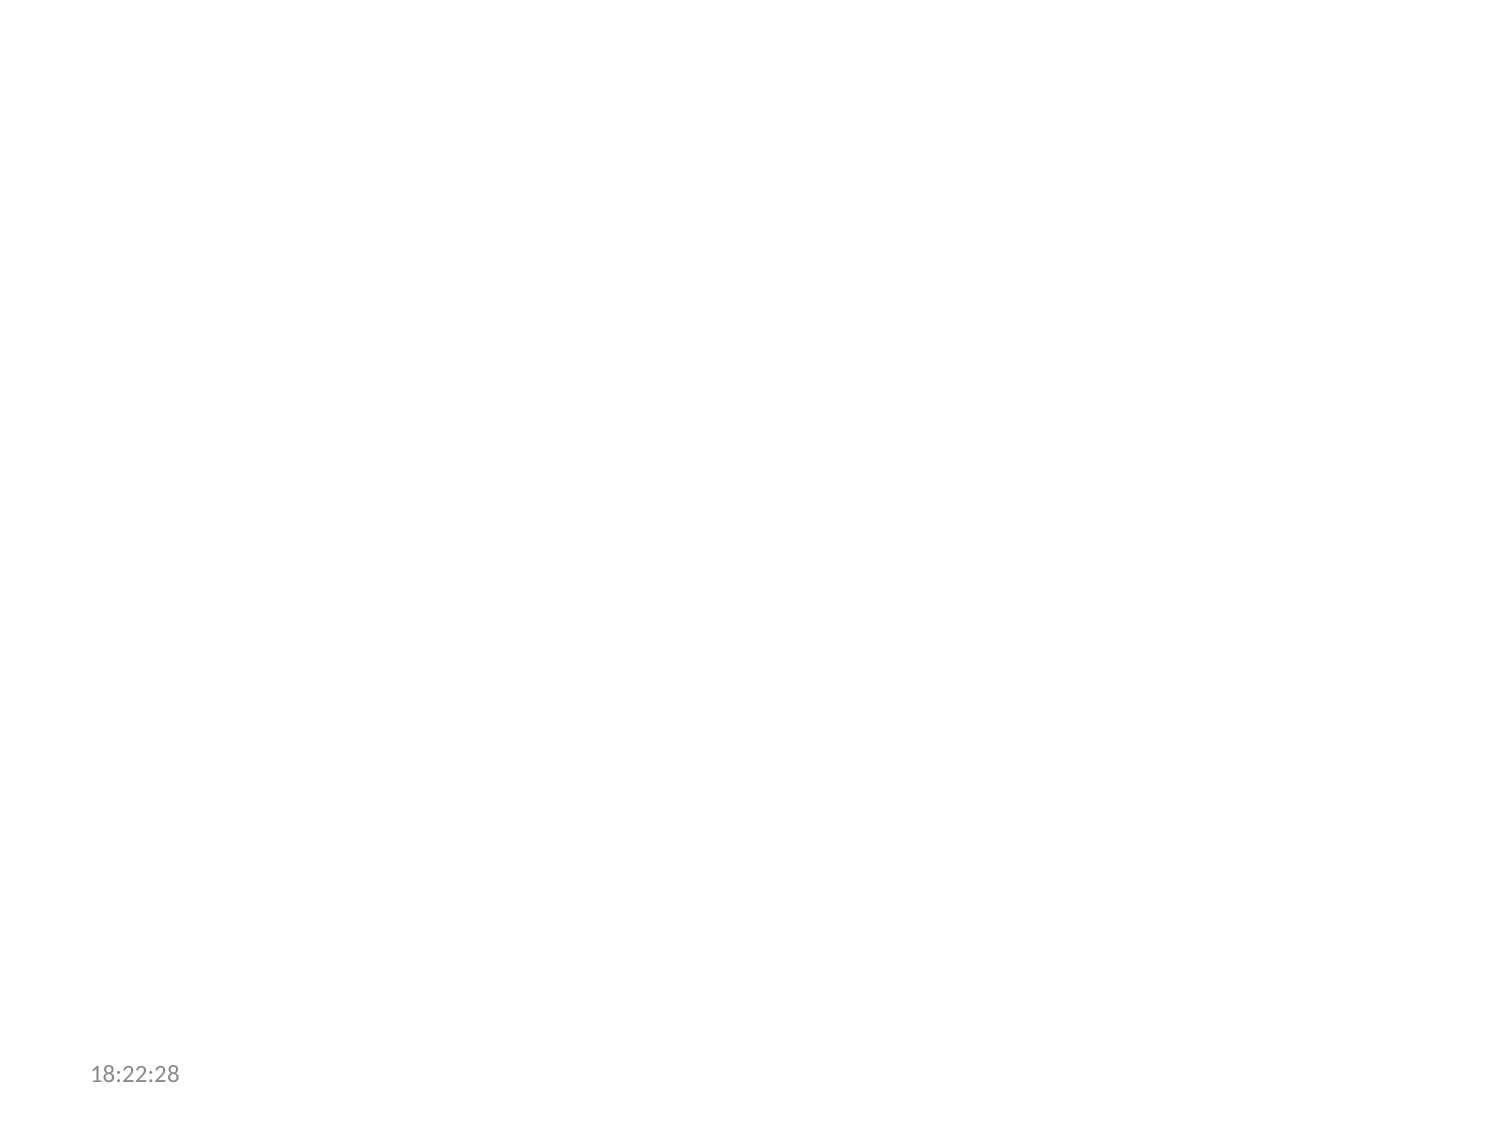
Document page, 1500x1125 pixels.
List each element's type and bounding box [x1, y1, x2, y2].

slide_number [75, 1042, 425, 1103]
